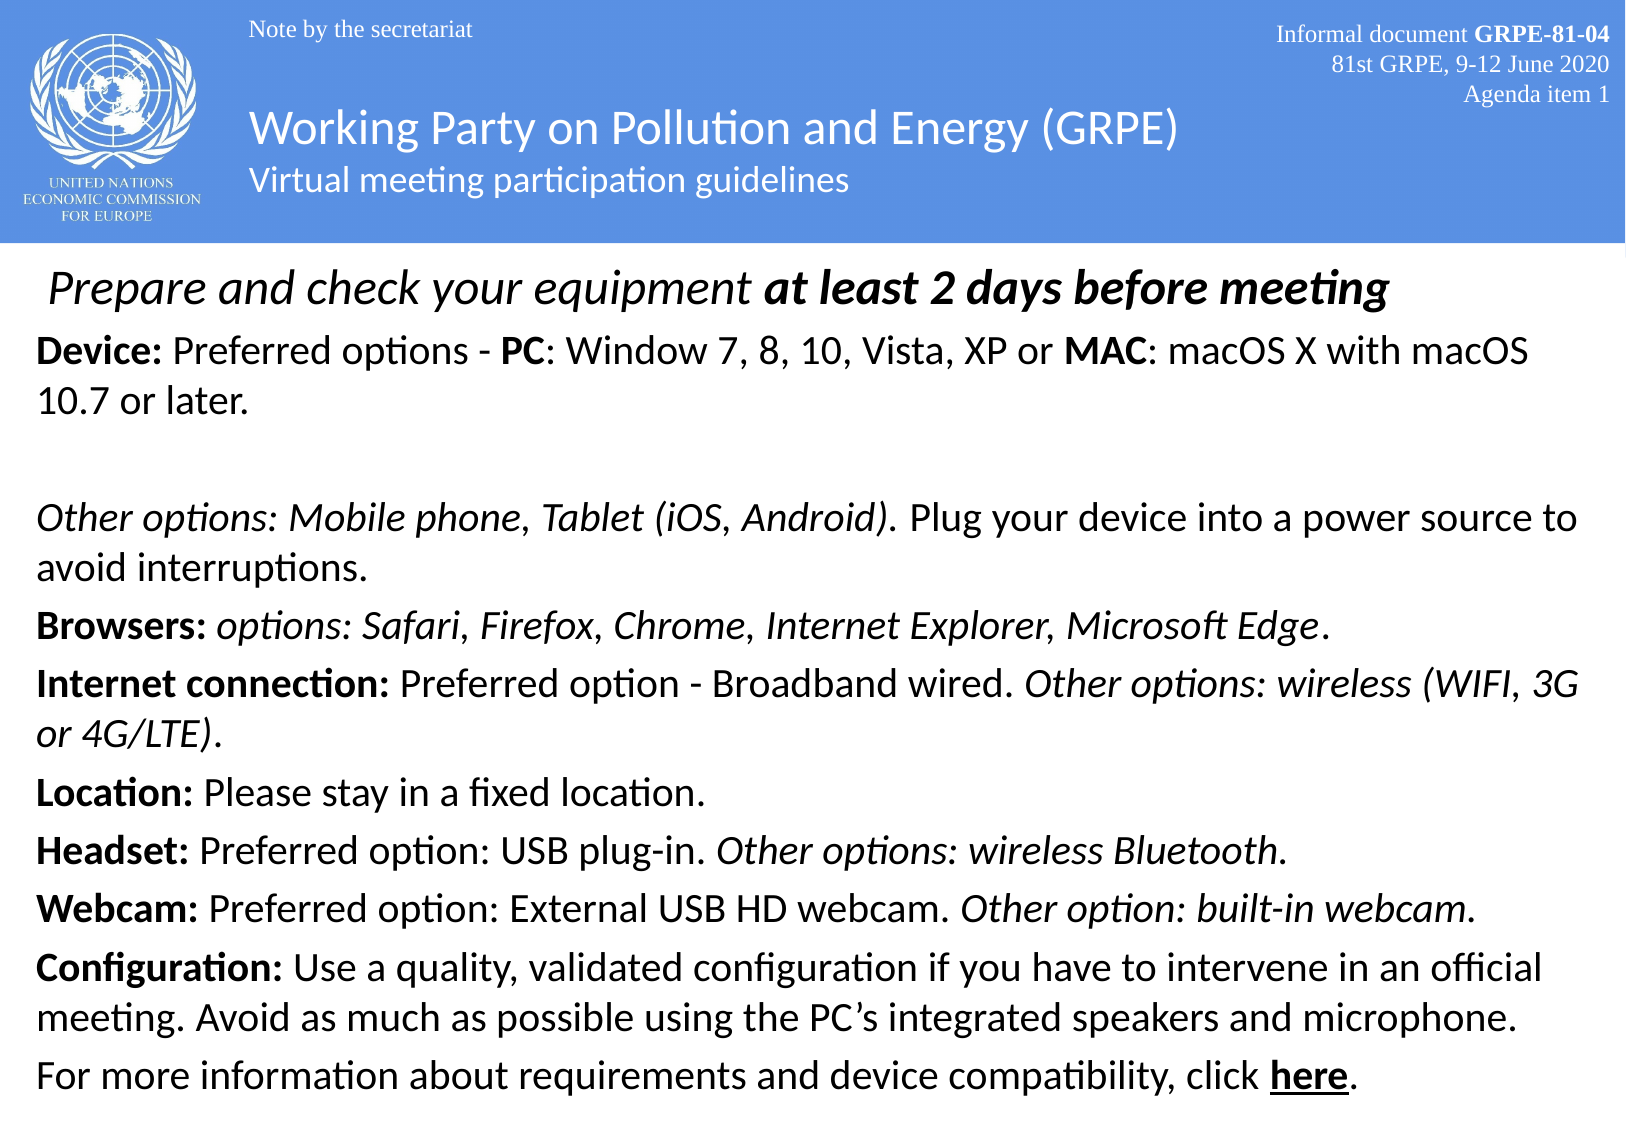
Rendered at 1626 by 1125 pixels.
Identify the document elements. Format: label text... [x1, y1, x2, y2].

text_box Informal document GRPE-81-04 81st GRPE, 9-12 June 2020 Agenda item 1 [1073, 10, 1625, 115]
list Prepare and check your equipment at least 2 days before meeting Device: Preferred options - PC: Window 7, 8, 10, Vista, XP or MAC: macOS X with macOS 10.7 or later. Other options: Mobile phone, Tablet (iOS, Android). Plug your device into a power source to avoid interruptions. Browsers: options: Safari, Firefox, Chrome, Internet Explorer, Microsoft Edge. Internet connection: Preferred option - Broadband wired. Other options: wireless (WIFI, 3G or 4G/LTE). Location: Please stay in a fixed location. Headset: Preferred option: USB plug-in. Other options: wireless Bluetooth. Webcam: Preferred option: External USB HD webcam. Other option: built-in webcam. Configuration: Use a quality, validated configuration if you have to intervene in an official meeting. Avoid as much as possible using the PC’s integrated speakers and microphone. For more information about requirements and device compatibility, click here. [21, 246, 1625, 1121]
picture [0, 0, 1626, 1125]
title Working Party on Pollution and Energy (GRPE) Virtual meeting participation guidelines [234, 48, 1593, 246]
text_box Note by the secretariat [233, 4, 697, 50]
